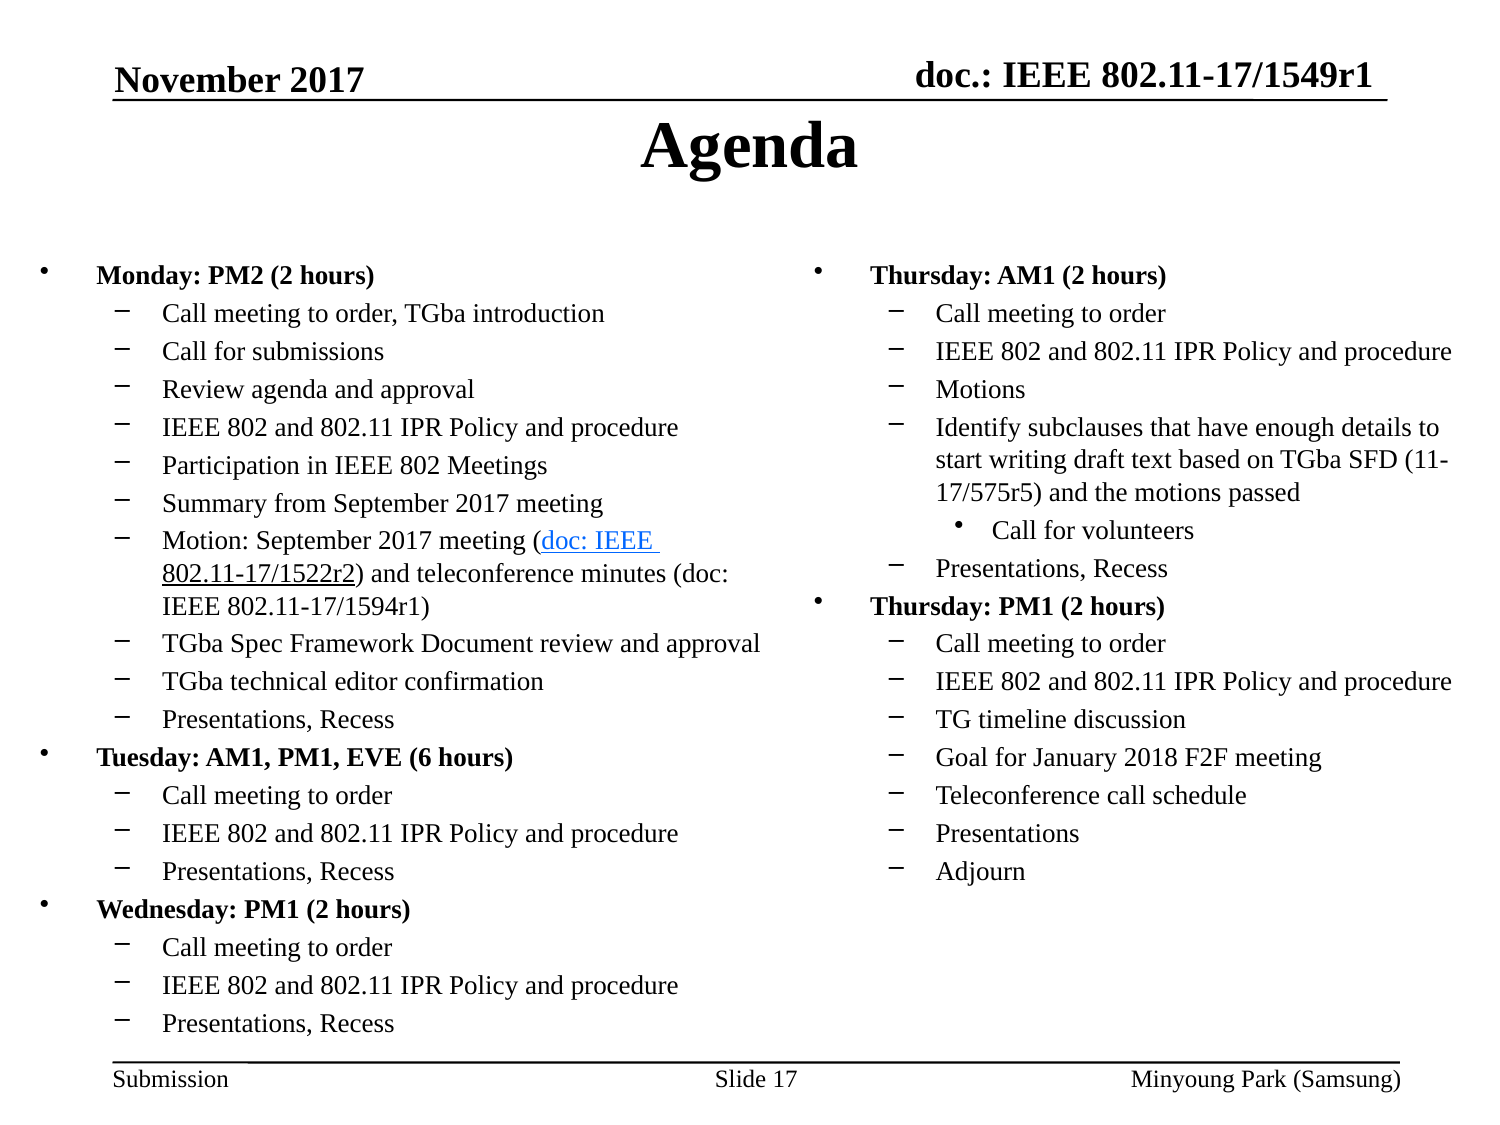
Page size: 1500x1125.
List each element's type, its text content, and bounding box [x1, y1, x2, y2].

list Thursday: AM1 (2 hours) Call meeting to order IEEE 802 and 802.11 IPR Policy and procedure Motions Identify subclauses that have enough details to start writing draft text based on TGba SFD (11-17/575r5) and the motions passed Call for volunteers Presentations, Recess Thursday: PM1 (2 hours) Call meeting to order IEEE 802 and 802.11 IPR Policy and procedure TG timeline discussion Goal for January 2018 F2F meeting Teleconference call schedule Presentations Adjourn [798, 249, 1499, 1063]
slide_number Slide 17 [712, 1061, 800, 1093]
title Agenda [112, 112, 1388, 171]
list Monday: PM2 (2 hours) Call meeting to order, TGba introduction Call for submissions Review agenda and approval IEEE 802 and 802.11 IPR Policy and procedure Participation in IEEE 802 Meetings Summary from September 2017 meeting Motion: September 2017 meeting (doc: IEEE 802.11-17/1522r2) and teleconference minutes (doc: IEEE 802.11-17/1594r1) TGba Spec Framework Document review and approval TGba technical editor confirmation Presentations, Recess Tuesday: AM1, PM1, EVE (6 hours) Call meeting to order IEEE 802 and 802.11 IPR Policy and procedure Presentations, Recess Wednesday: PM1 (2 hours) Call meeting to order IEEE 802 and 802.11 IPR Policy and procedure Presentations, Recess [24, 249, 798, 1063]
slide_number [114, 54, 374, 101]
footer Minyoung Park (Samsung) [949, 1061, 1402, 1093]
